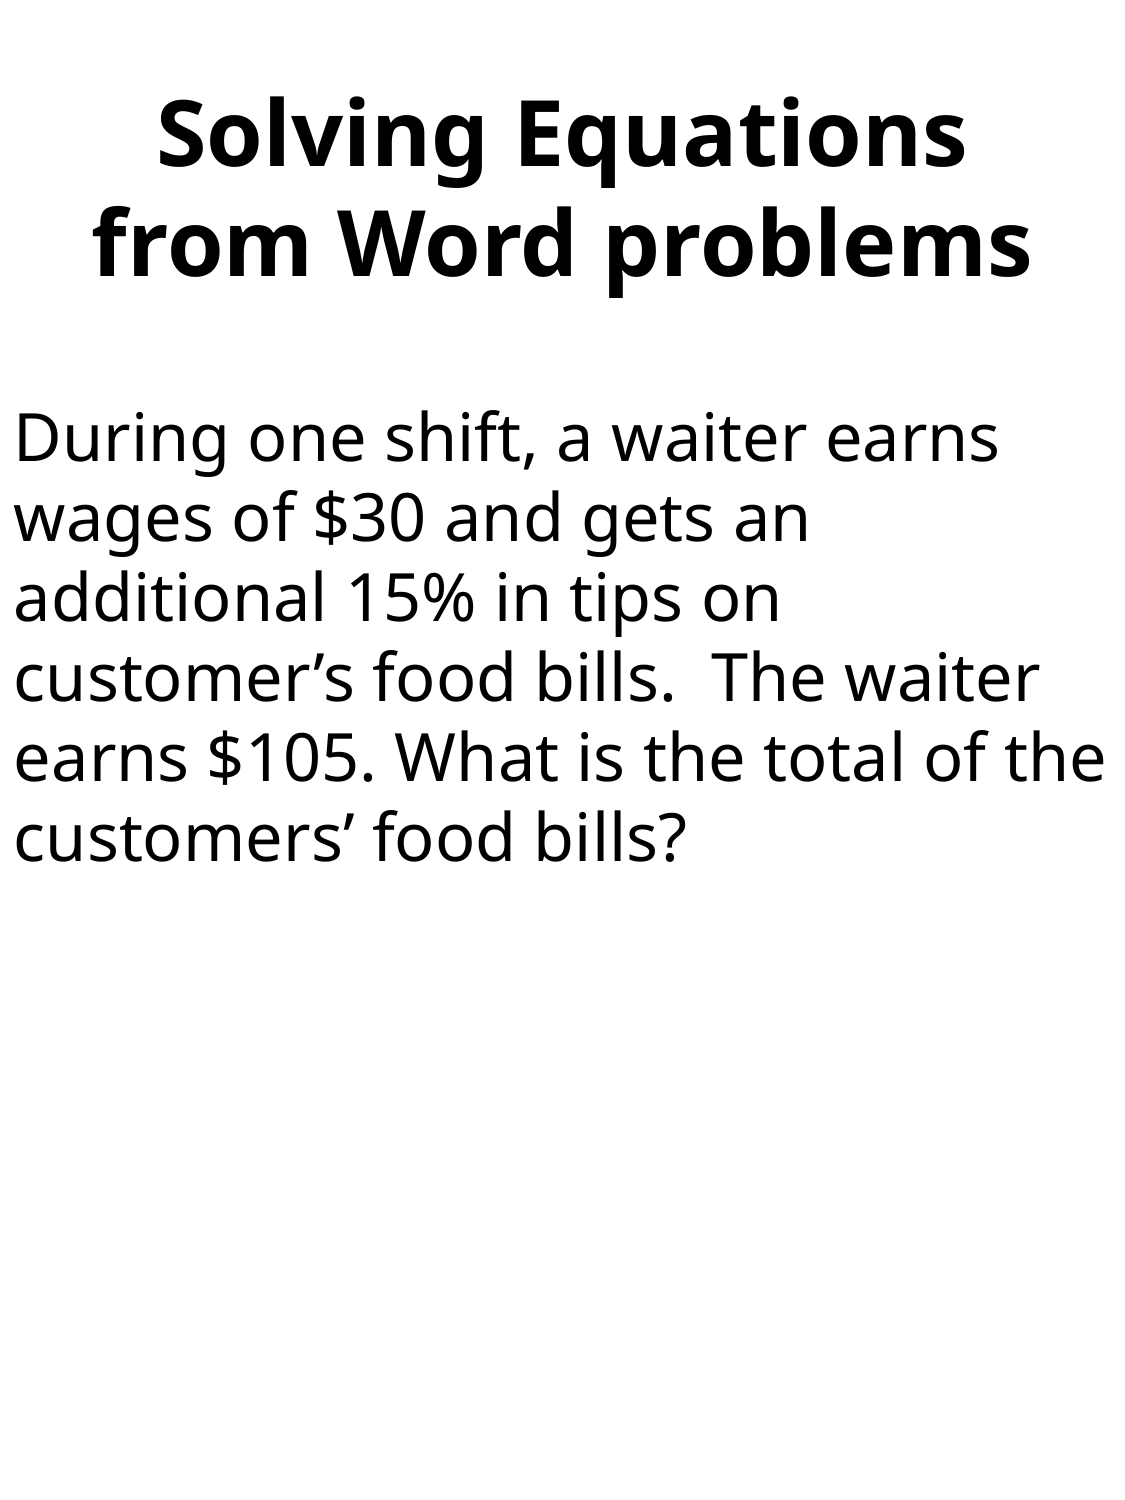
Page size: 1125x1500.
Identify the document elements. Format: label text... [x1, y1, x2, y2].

text_box During one shift, a waiter earns wages of $30 and gets an additional 15% in tips on customer’s food bills. The waiter earns $105. What is the total of the customers’ food bills? [0, 387, 1125, 882]
title Solving Equations from Word problems [56, 60, 1069, 310]
